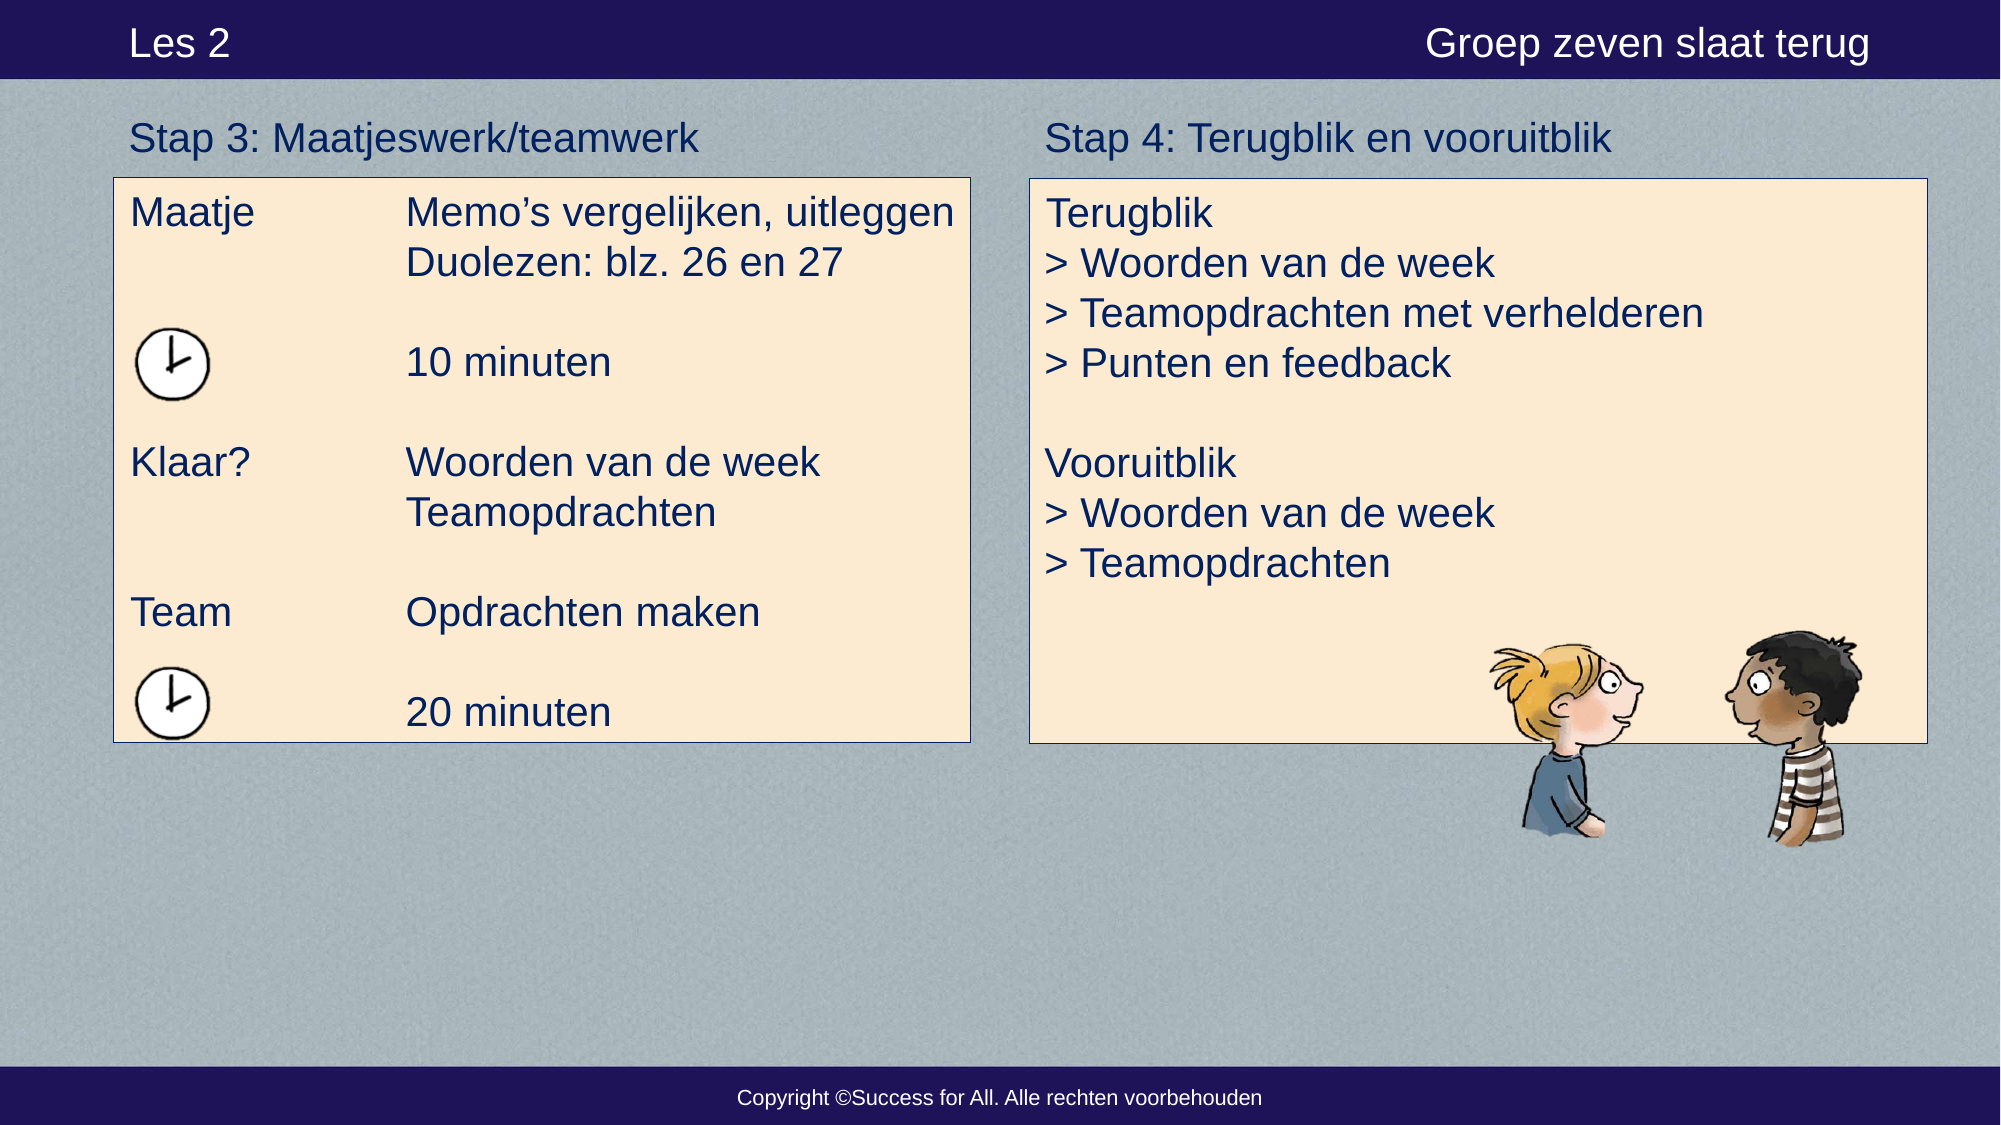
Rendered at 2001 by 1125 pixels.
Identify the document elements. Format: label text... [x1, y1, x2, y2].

text_box Terugblik > Woorden van de week > Teamopdrachten met verhelderen > Punten en feedback Vooruitblik > Woorden van de week > Teamopdrachten [1029, 178, 1928, 744]
text_box Stap 3: Maatjeswerk/teamwerk [114, 103, 907, 169]
text_box Copyright ©Success for All. Alle rechten voorbehouden [0, 1076, 2000, 1125]
text_box Stap 4: Terugblik en vooruitblik [1029, 103, 1822, 169]
text_box Maatje Memo’s vergelijken, uitleggen Duolezen: blz. 26 en 27 10 minuten Klaar? Woorden van de week Teamopdrachten Team Opdrachten maken 20 minuten [113, 177, 971, 743]
text_box Les 2 [114, 8, 354, 73]
text_box Groep zeven slaat terug [999, 8, 1886, 73]
picture [0, 0, 2001, 1125]
